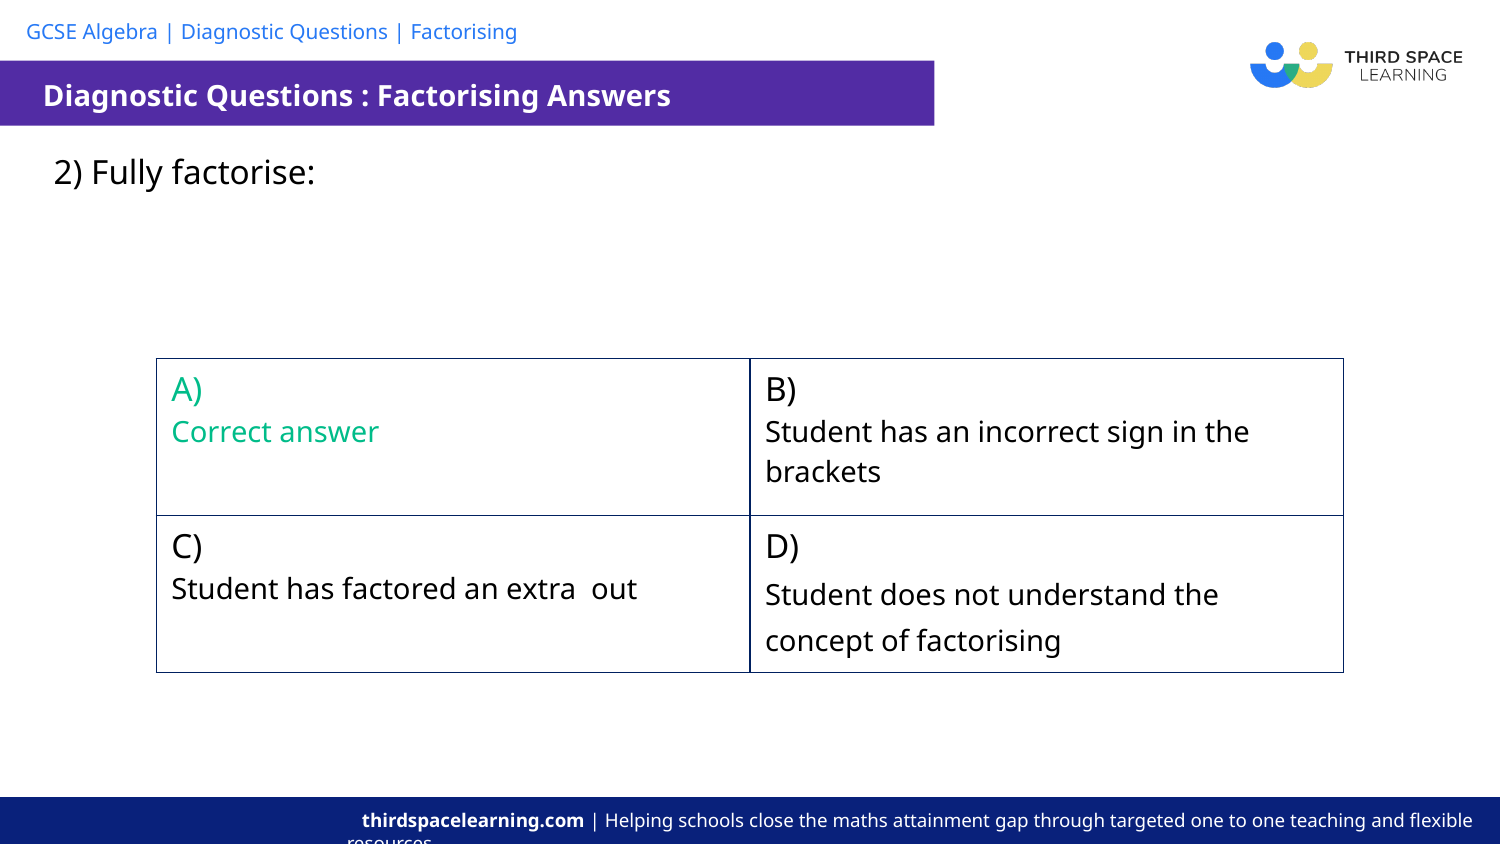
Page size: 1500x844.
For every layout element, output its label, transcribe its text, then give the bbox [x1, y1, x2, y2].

text_box Diagnostic Questions : Factorising Answers [27, 61, 849, 127]
picture [1250, 33, 1465, 99]
